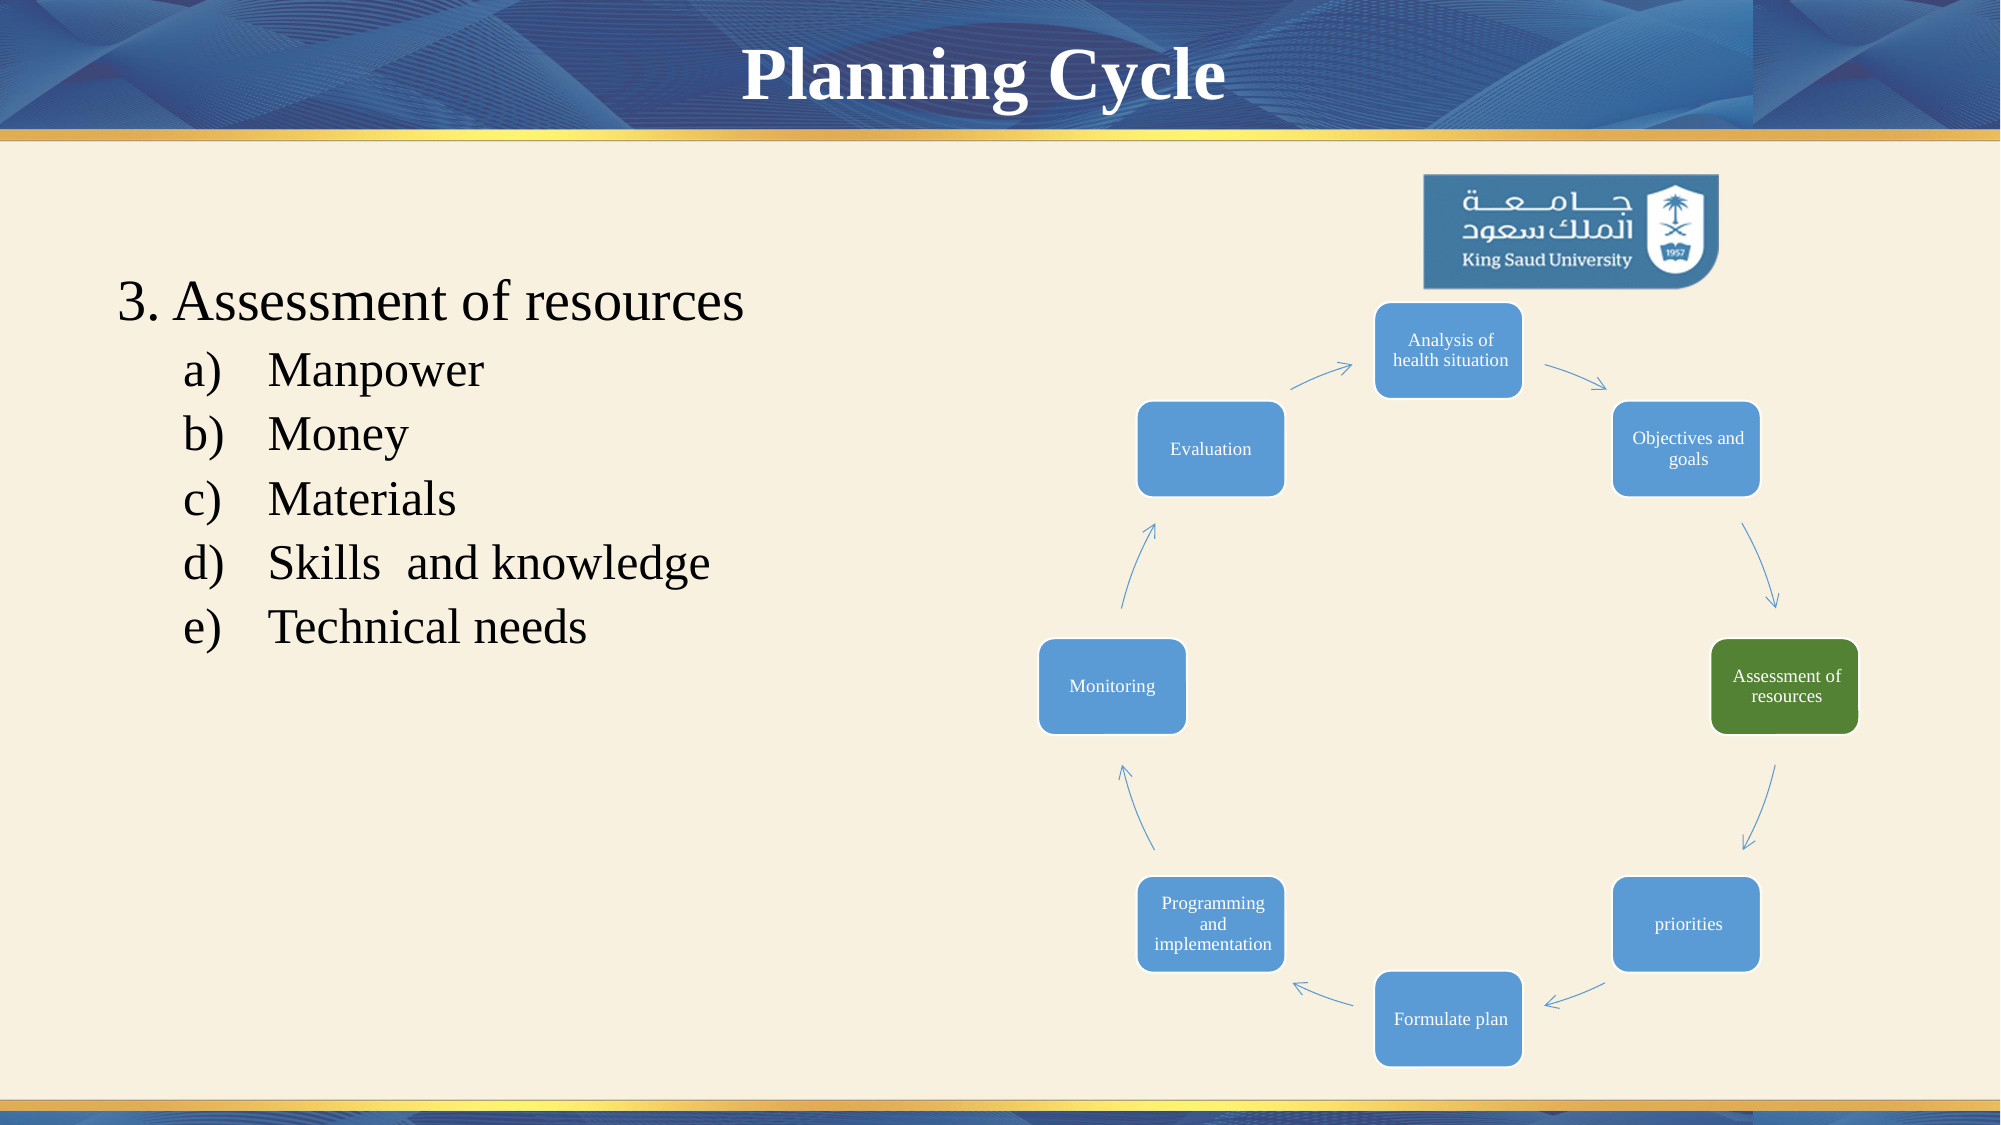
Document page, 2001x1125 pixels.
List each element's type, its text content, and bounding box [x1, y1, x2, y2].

picture [0, 0, 2001, 1125]
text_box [999, 297, 1898, 1068]
list 3. Assessment of resources Manpower Money Materials Skills and knowledge Technical needs [102, 262, 1828, 977]
title Planning Cycle [241, 6, 1746, 144]
